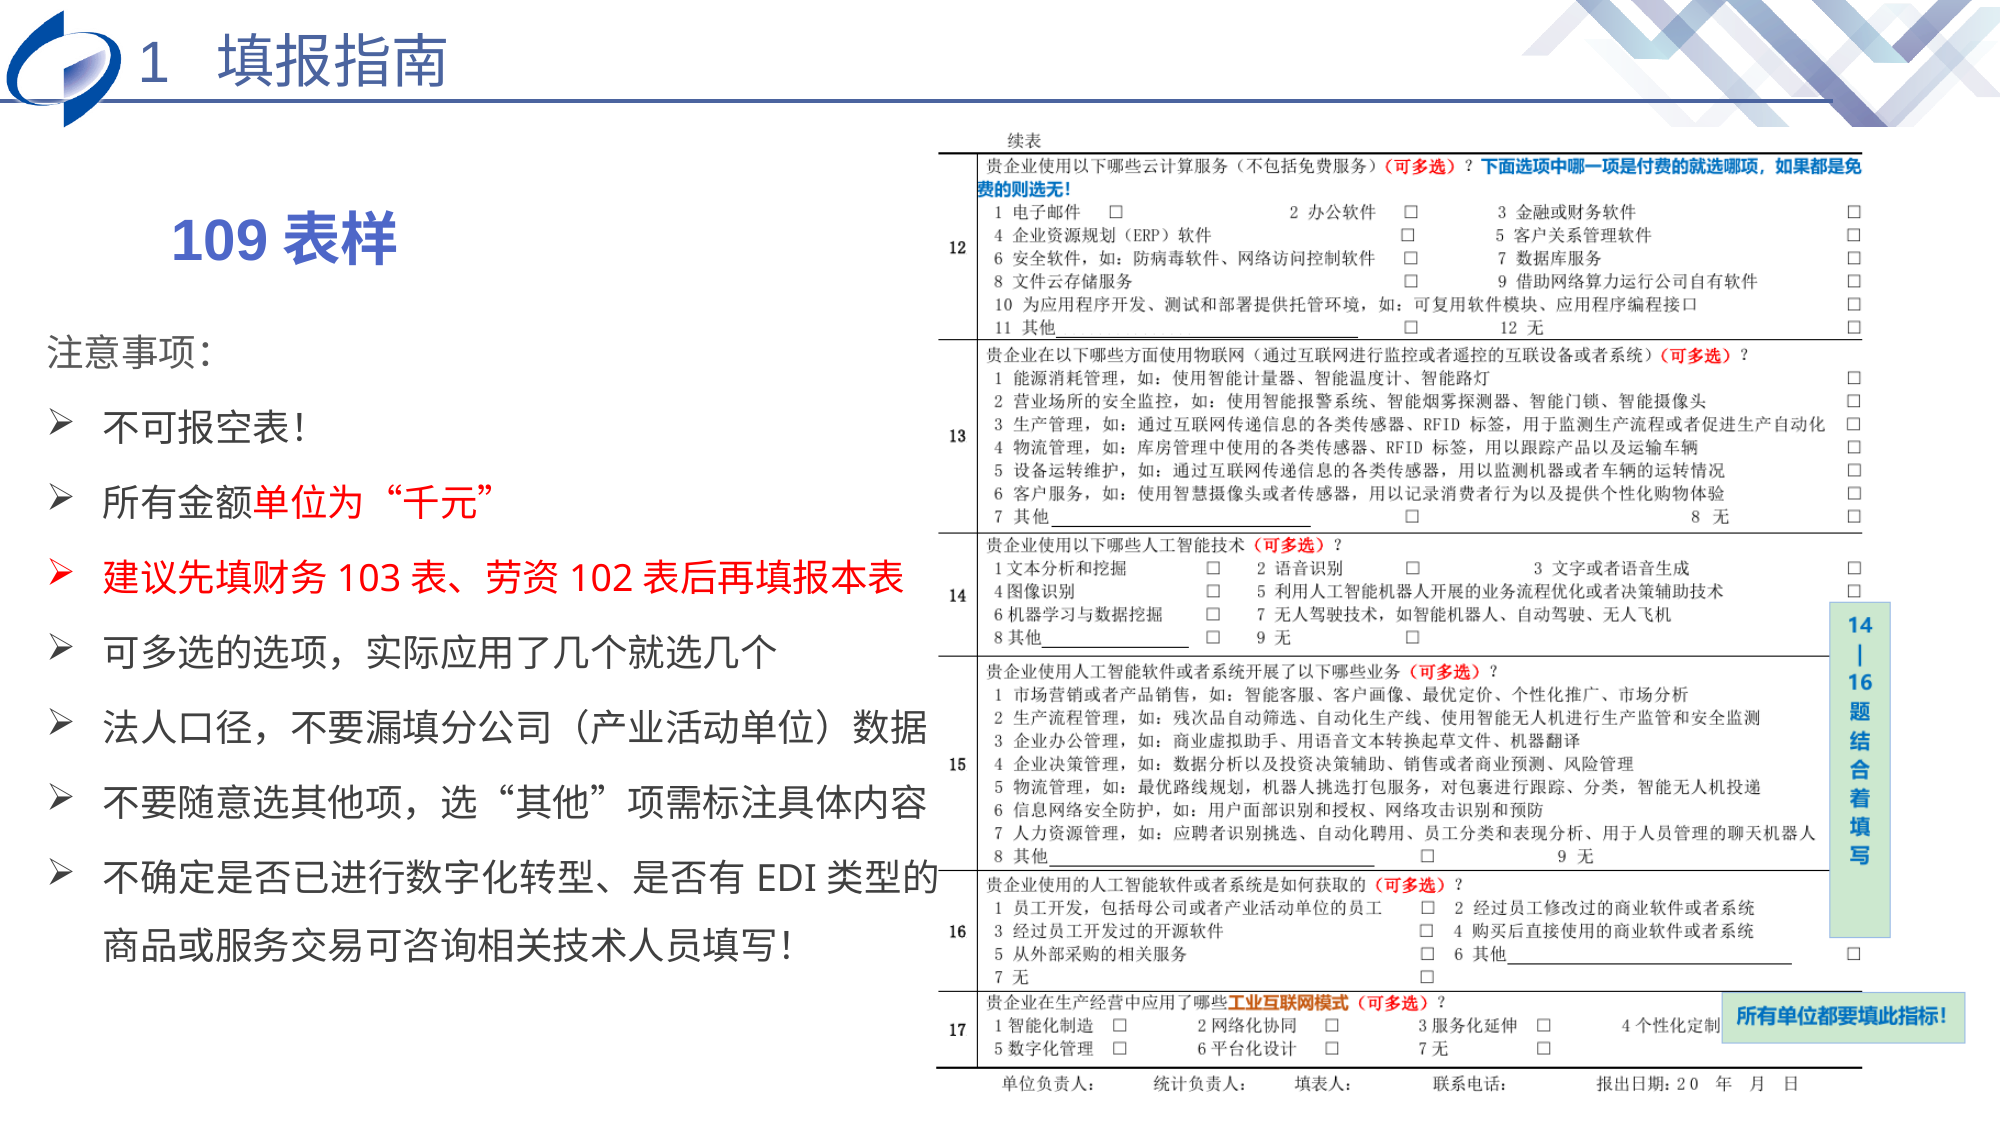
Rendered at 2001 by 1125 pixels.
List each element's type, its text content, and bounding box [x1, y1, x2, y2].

picture [911, 0, 2000, 1103]
text_box 109表样 [156, 202, 414, 281]
text_box 注意事项： 不可报空表！ 所有金额单位为“千元” 建议先填财务103表、劳资102表后再填报本表 可多选的选项，实际应用了几个就选几个 法人口径，不要漏填分公司（产业活动单位）数据 不要随意选其他项，选“其他”项需标注具体内容 不确定是否已进行数字化转型、是否有EDI类型的商品或服务交易可咨询相关技术人员填写！ [31, 299, 911, 999]
text_box 1 填报指南 [122, 0, 804, 100]
picture [4, 9, 123, 128]
